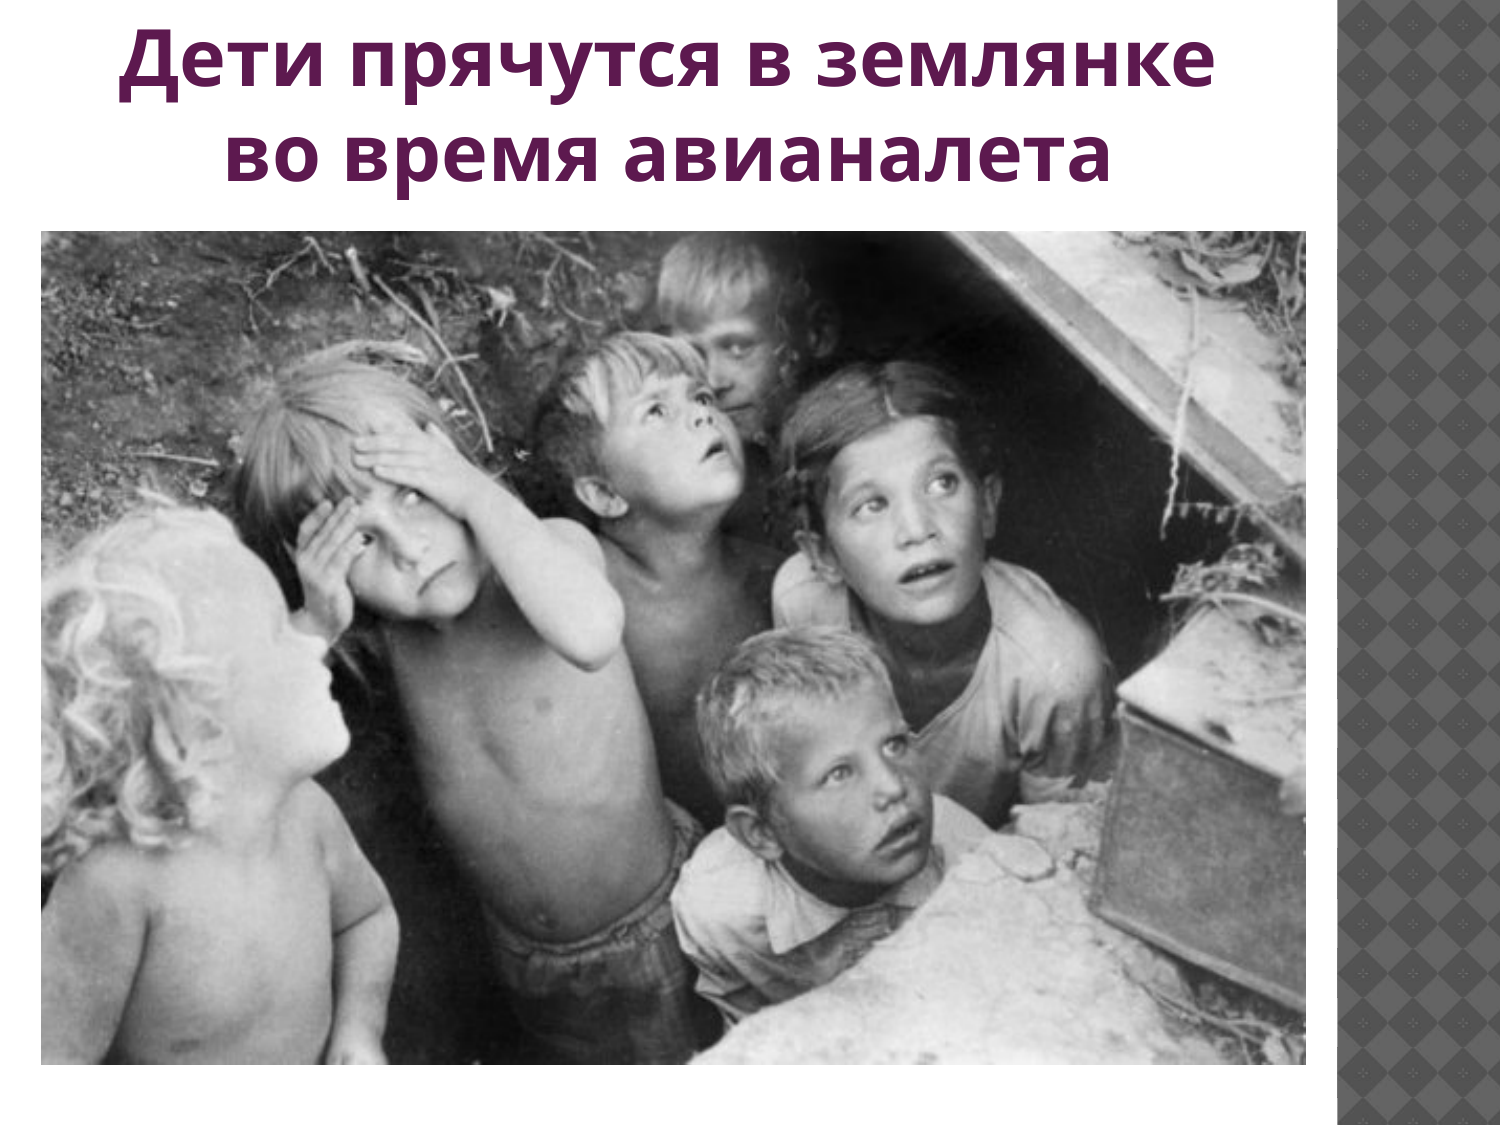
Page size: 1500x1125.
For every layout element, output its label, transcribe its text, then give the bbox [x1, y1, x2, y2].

picture [1337, 0, 1500, 1125]
picture [40, 231, 1306, 1065]
title Дети прячутся в землянке во время авианалета [75, 0, 1263, 230]
